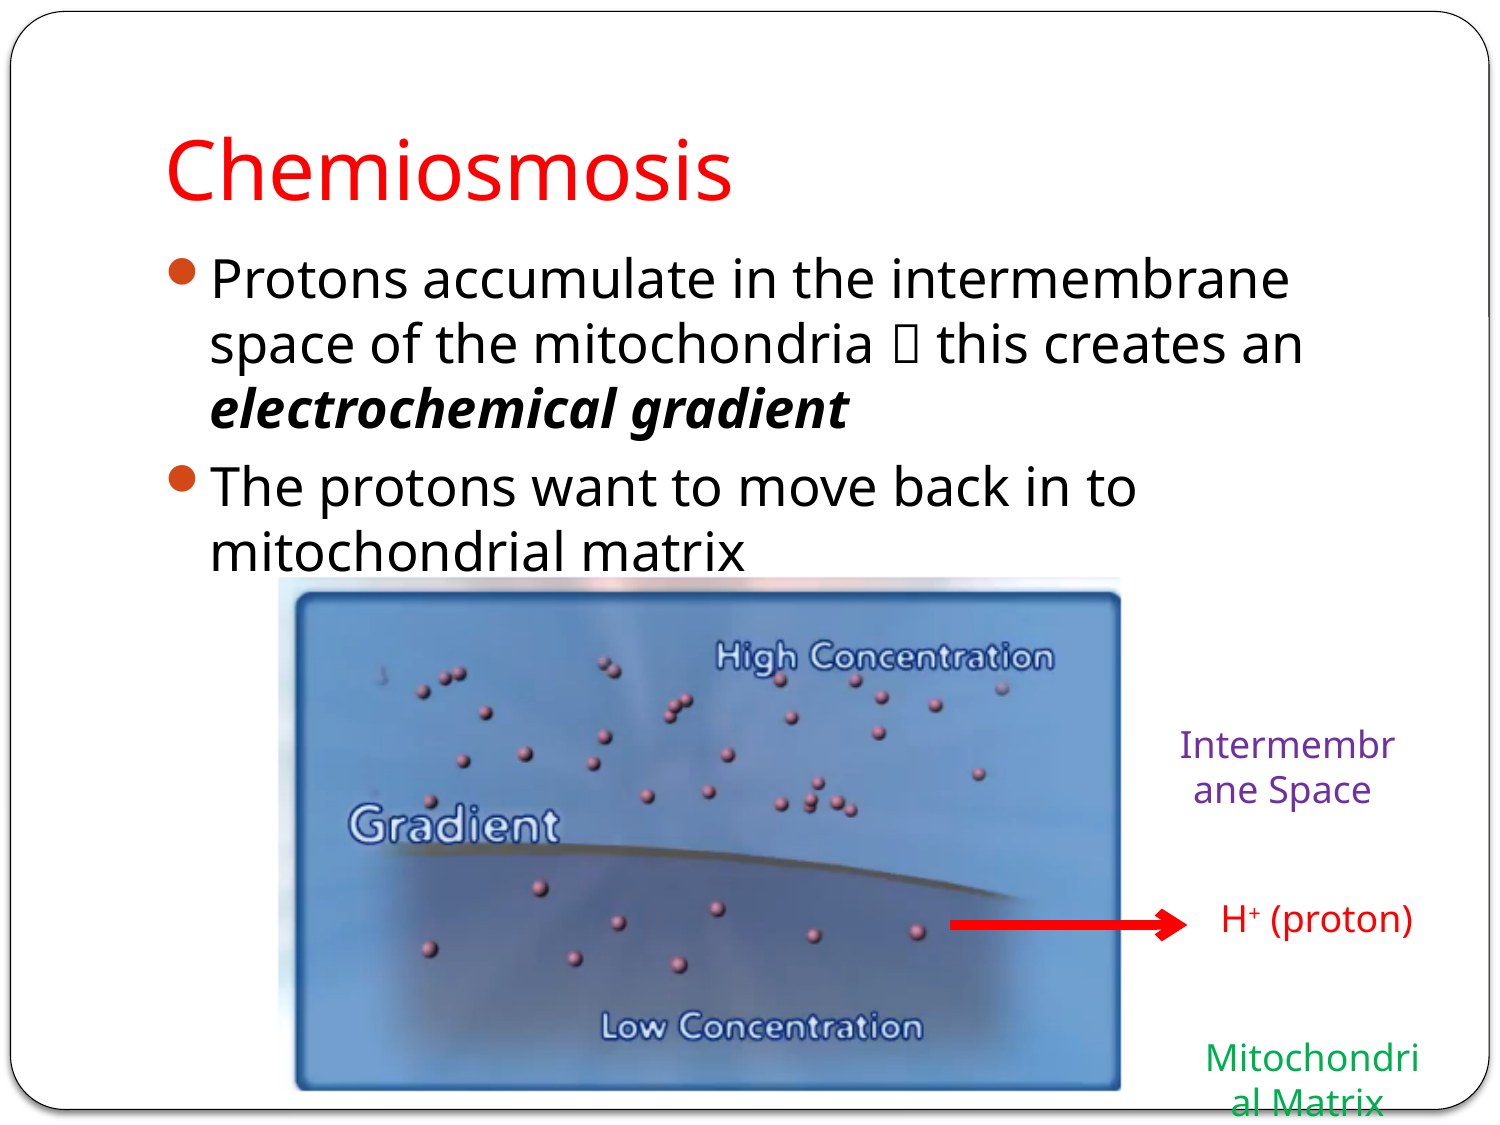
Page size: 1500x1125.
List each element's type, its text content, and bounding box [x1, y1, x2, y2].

list Protons accumulate in the intermembrane space of the mitochondria  this creates an electrochemical gradient The protons want to move back in to mitochondrial matrix [150, 237, 1425, 988]
text_box Mitochondrial Matrix [1187, 974, 1438, 1125]
title Chemiosmosis [150, 45, 1425, 233]
text_box H+ (proton) [1200, 887, 1450, 954]
picture [274, 574, 1126, 1095]
text_box Intermembrane Space [1162, 662, 1413, 819]
